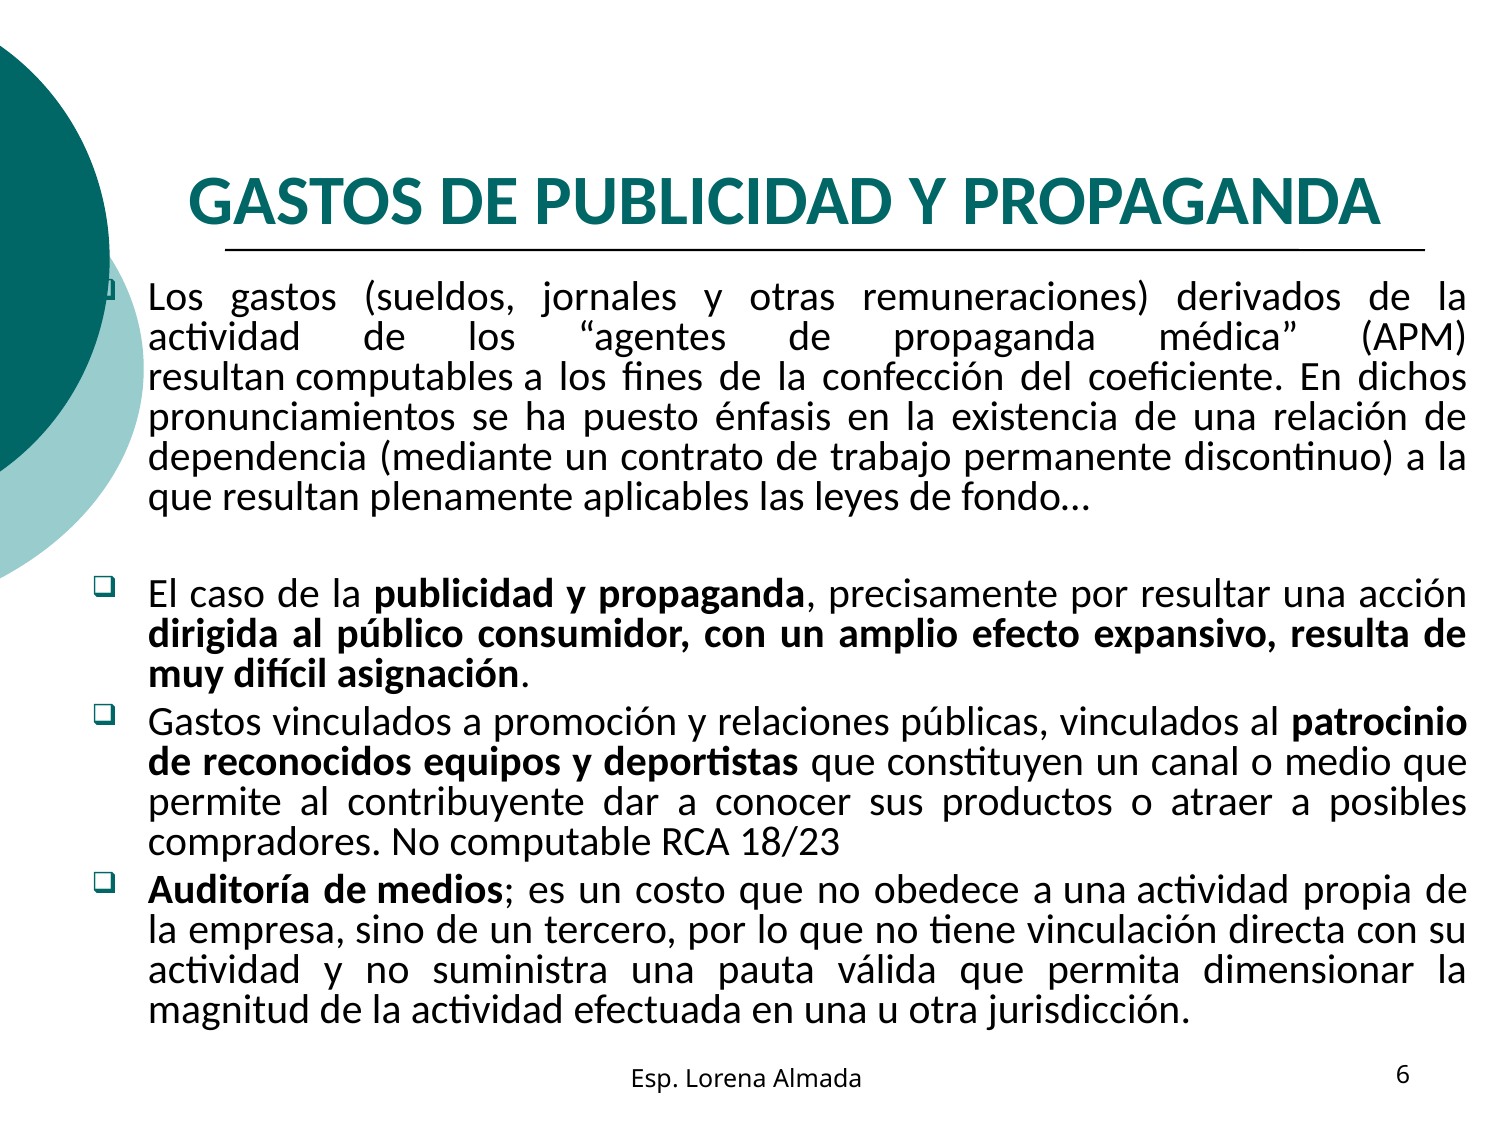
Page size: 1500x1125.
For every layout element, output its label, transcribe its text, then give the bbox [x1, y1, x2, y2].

list Los gastos (sueldos, jornales y otras remuneraciones) derivados de la actividad de los “agentes de propaganda médica” (APM) resultan computables a los fines de la confección del coeficiente. En dichos pronunciamientos se ha puesto énfasis en la existencia de una relación de dependencia (mediante un contrato de trabajo permanente discontinuo) a la que resultan plenamente aplicables las leyes de fondo… El caso de la publicidad y propaganda, precisamente por resultar una acción dirigida al público consumidor, con un amplio efecto expansivo, resulta de muy difícil asignación. Gastos vinculados a promoción y relaciones públicas, vinculados al patrocinio de reconocidos equipos y deportistas que constituyen un canal o medio que permite al contribuyente dar a conocer sus productos o atraer a posibles compradores. No computable RCA 18/23 Auditoría de medios; es un costo que no obedece a una actividad propia de la empresa, sino de un tercero, por lo que no tiene vinculación directa con su actividad y no suministra una pauta válida que permita dimensionar la magnitud de la actividad efectuada en una u otra jurisdicción. [76, 208, 1483, 991]
slide_number 6 [1074, 1025, 1425, 1100]
footer Esp. Lorena Almada [512, 1025, 988, 1100]
title GASTOS DE PUBLICIDAD Y PROPAGANDA [105, 58, 1482, 208]
